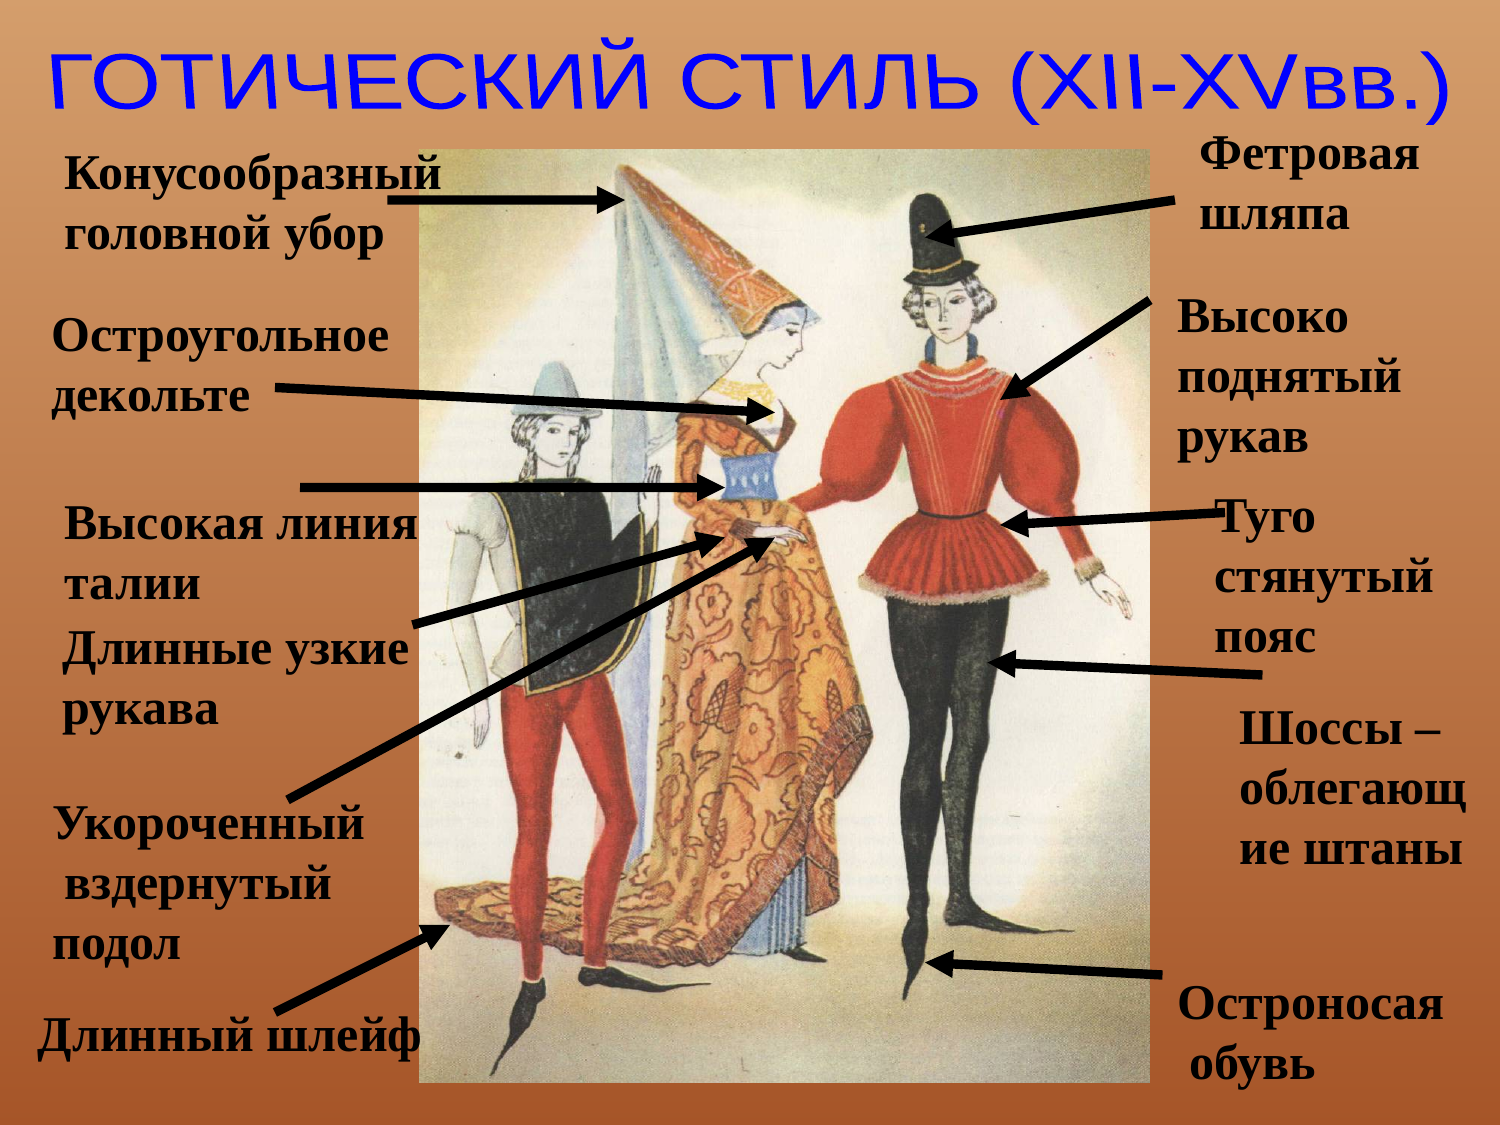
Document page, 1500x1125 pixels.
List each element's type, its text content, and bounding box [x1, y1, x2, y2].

text_box Остроугольное декольте [36, 294, 413, 429]
text_box Шоссы – облегающие штаны [1224, 687, 1500, 883]
text_box Фетровая шляпа [1184, 112, 1450, 248]
text_box Остроносая обувь [1162, 962, 1500, 1098]
text_box Конусообразный головной убор [49, 131, 470, 267]
text_box Туго стянутый пояс [1200, 474, 1463, 670]
text_box Высоко поднятый рукав [1162, 274, 1459, 470]
text_box Длинные узкие рукава [47, 606, 413, 742]
text_box Высокая линия талии [50, 481, 413, 606]
footer www.sliderpoint.org [512, 1091, 988, 1101]
text_box Укороченный вздернутый подол [37, 781, 413, 977]
picture [418, 149, 1151, 1083]
text_box Длинный шлейф [23, 994, 413, 1069]
